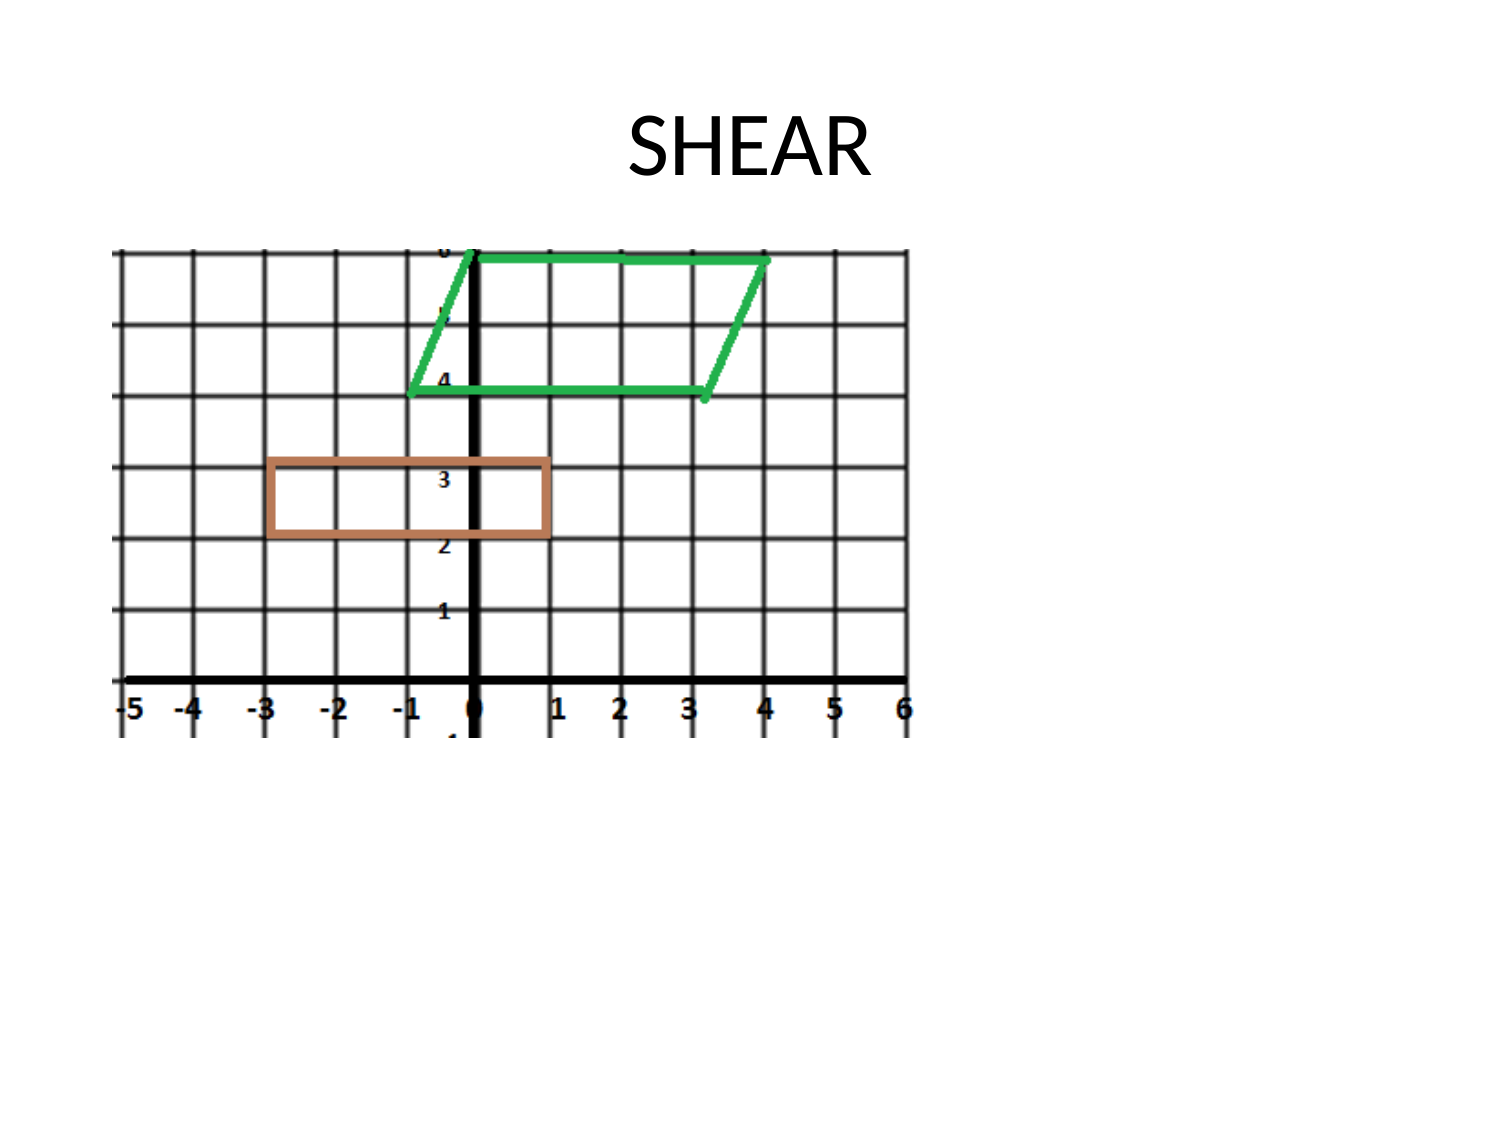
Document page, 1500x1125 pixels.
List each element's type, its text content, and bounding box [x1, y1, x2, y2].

picture [112, 249, 972, 738]
title SHEAR [75, 45, 1425, 233]
